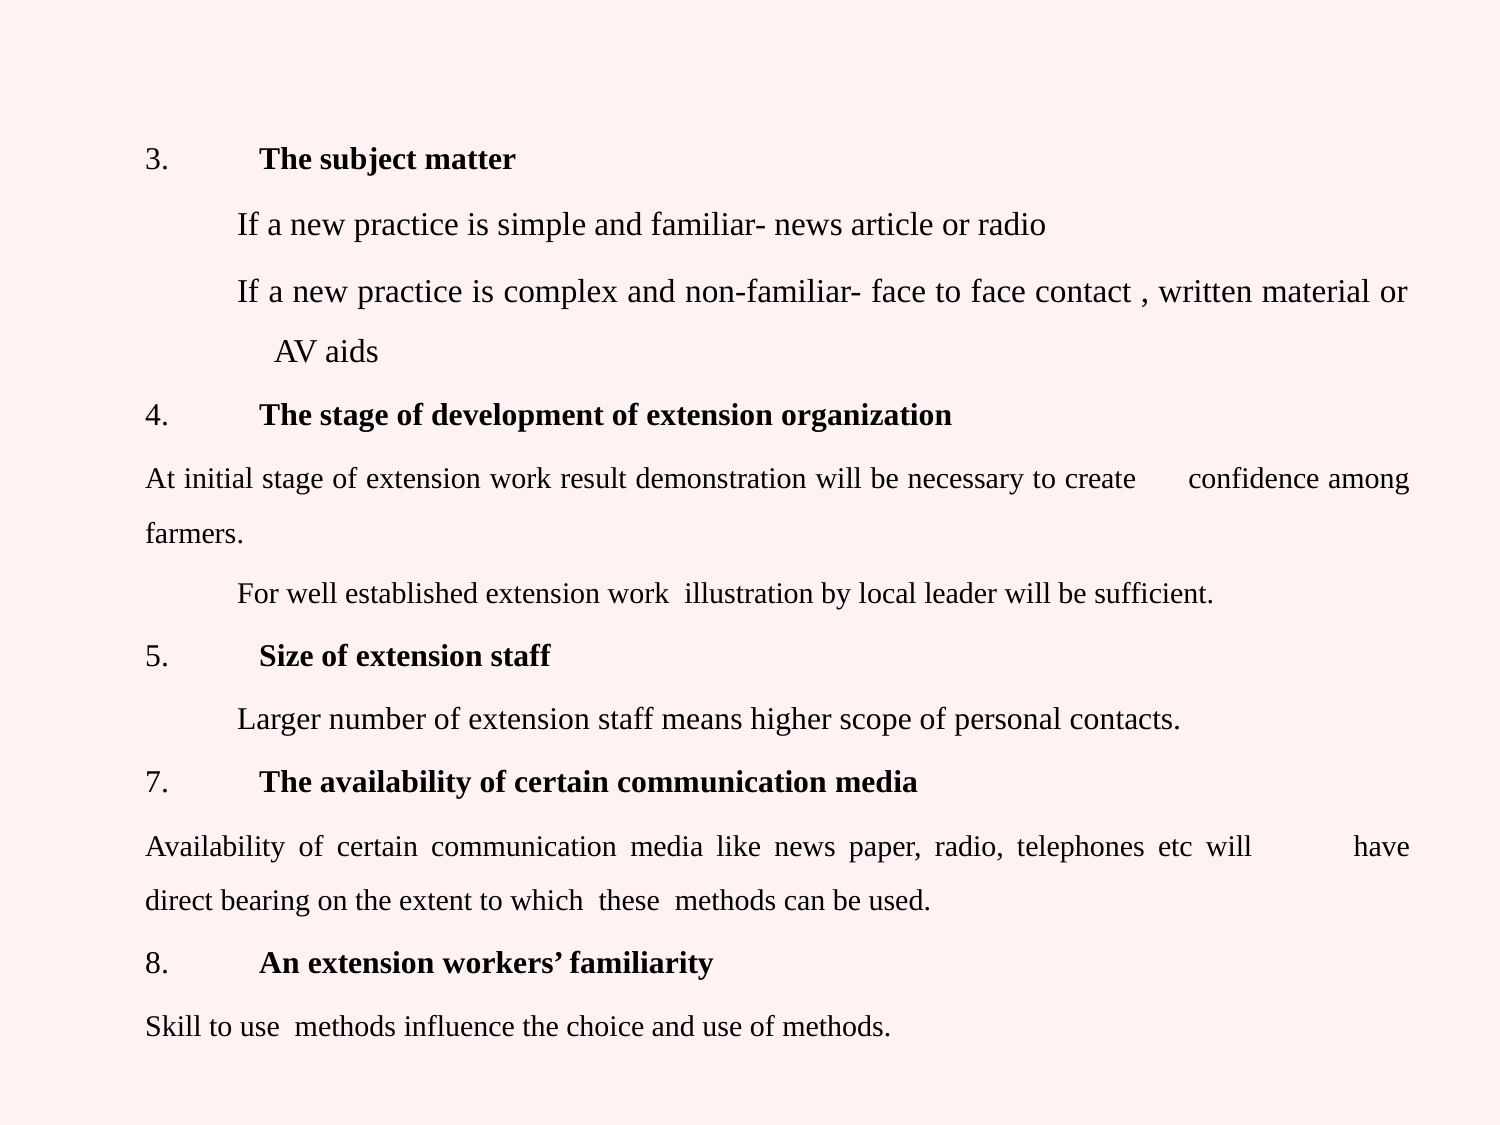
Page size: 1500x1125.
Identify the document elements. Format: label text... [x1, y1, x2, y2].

list 3. The subject matter If a new practice is simple and familiar- news article or radio If a new practice is complex and non-familiar- face to face contact , written material or AV aids 4. The stage of development of extension organization At initial stage of extension work result demonstration will be necessary to create confidence among farmers. For well established extension work illustration by local leader will be sufficient. 5. Size of extension staff Larger number of extension staff means higher scope of personal contacts. 7. The availability of certain communication media Availability of certain communication media like news paper, radio, telephones etc will have direct bearing on the extent to which these methods can be used. 8. An extension workers’ familiarity Skill to use methods influence the choice and use of methods. [75, 75, 1425, 1063]
